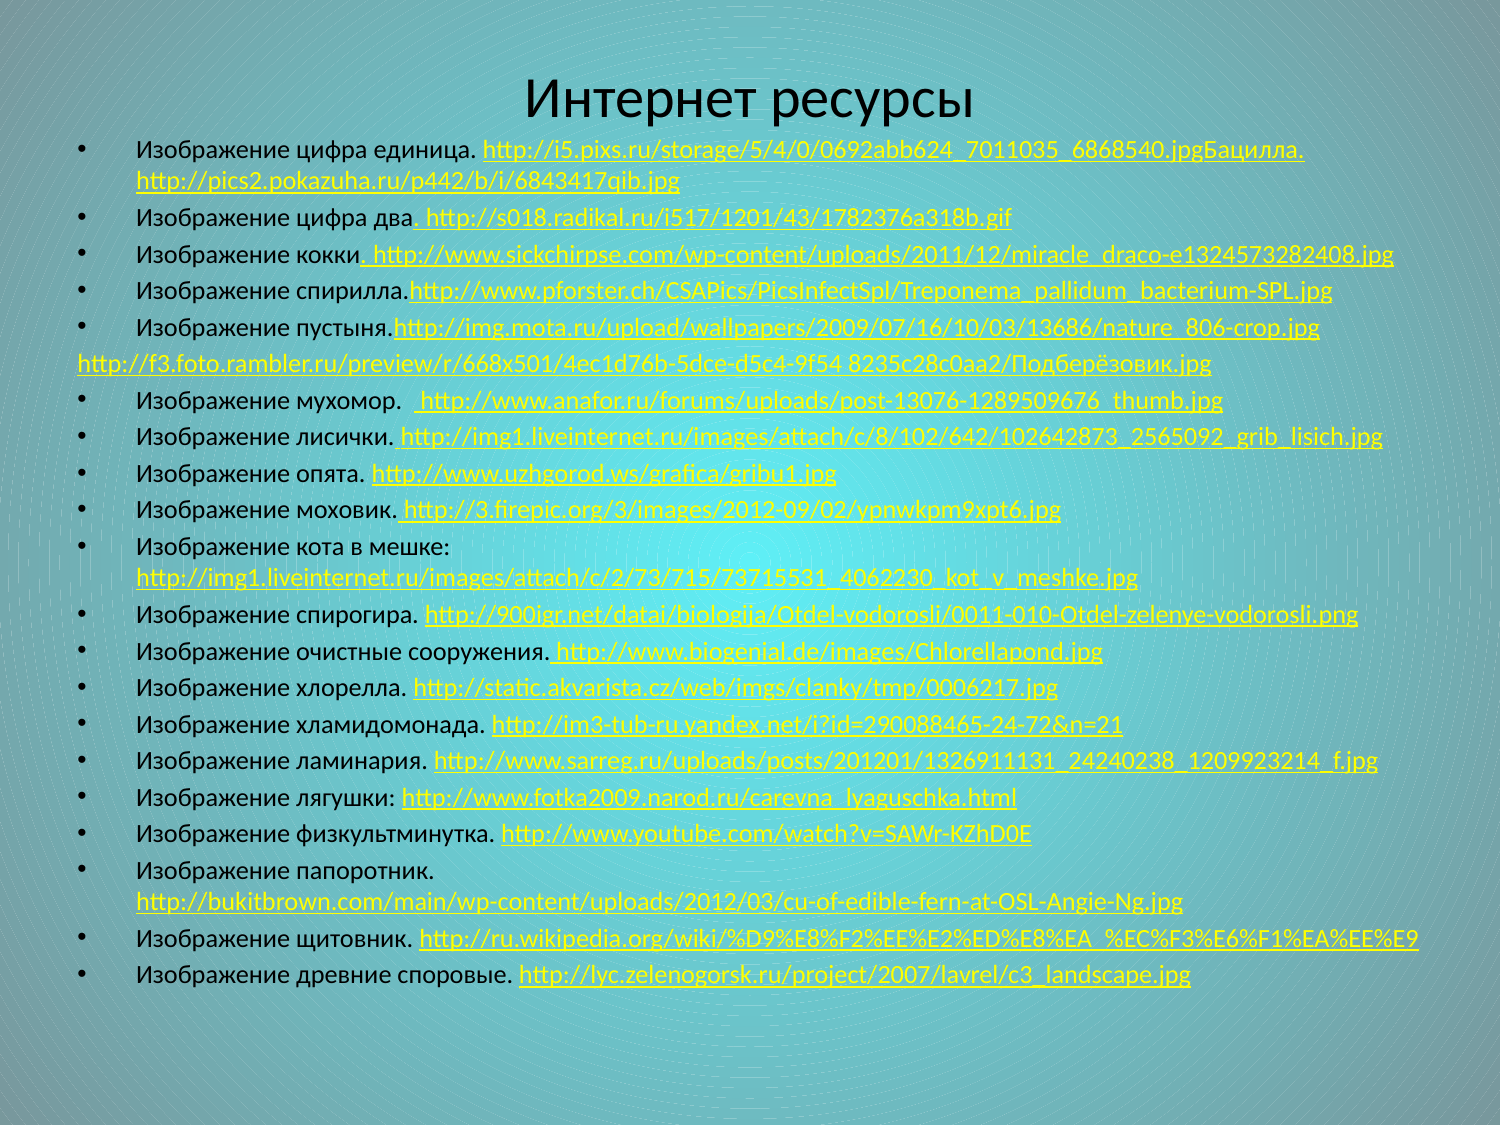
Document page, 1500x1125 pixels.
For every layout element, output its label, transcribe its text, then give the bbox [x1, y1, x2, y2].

list Изображение цифра единица. http://i5.pixs.ru/storage/5/4/0/0692abb624_7011035_6868540.jpgБацилла.http://pics2.pokazuha.ru/p442/b/i/6843417qib.jpg Изображение цифра два. http://s018.radikal.ru/i517/1201/43/1782376a318b.gif Изображение кокки. http://www.sickchirpse.com/wp-content/uploads/2011/12/miracle_draco-e1324573282408.jpg Изображение спирилла.http://www.pforster.ch/CSAPics/PicsInfectSpl/Treponema_pallidum_bacterium-SPL.jpg Изображение пустыня.http://img.mota.ru/upload/wallpapers/2009/07/16/10/03/13686/nature_806-crop.jpg http://f3.foto.rambler.ru/preview/r/668x501/4ec1d76b-5dce-d5c4-9f54 8235c28c0aa2/Подберёзовик.jpg Изображение мухомор. http://www.anafor.ru/forums/uploads/post-13076-1289509676_thumb.jpg Изображение лисички. http://img1.liveinternet.ru/images/attach/c/8/102/642/102642873_2565092_grib_lisich.jpg Изображение опята. http://www.uzhgorod.ws/grafica/gribu1.jpg Изображение моховик. http://3.firepic.org/3/images/2012-09/02/ypnwkpm9xpt6.jpg Изображение кота в мешке: http://img1.liveinternet.ru/images/attach/c/2/73/715/73715531_4062230_kot_v_meshke.jpg Изображение спирогира. http://900igr.net/datai/biologija/Otdel-vodorosli/0011-010-Otdel-zelenye-vodorosli.png Изображение очистные сооружения. http://www.biogenial.de/images/Chlorellapond.jpg Изображение хлорелла. http://static.akvarista.cz/web/imgs/clanky/tmp/0006217.jpg Изображение хламидомонада. http://im3-tub-ru.yandex.net/i?id=290088465-24-72&n=21 Изображение ламинария. http://www.sarreg.ru/uploads/posts/201201/1326911131_24240238_1209923214_f.jpg Изображение лягушки: http://www.fotka2009.narod.ru/carevna_lyaguschka.html Изображение физкультминутка. http://www.youtube.com/watch?v=SAWr-KZhD0E Изображение папоротник. http://bukitbrown.com/main/wp-content/uploads/2012/03/cu-of-edible-fern-at-OSL-Angie-Ng.jpg Изображение щитовник. http://ru.wikipedia.org/wiki/%D9%E8%F2%EE%E2%ED%E8%EA_%EC%F3%E6%F1%EA%EE%E9 Изображение древние споровые. http://lyc.zelenogorsk.ru/project/2007/lavrel/c3_landscape.jpg [62, 125, 1463, 1050]
title Интернет ресурсы [75, 0, 1425, 125]
